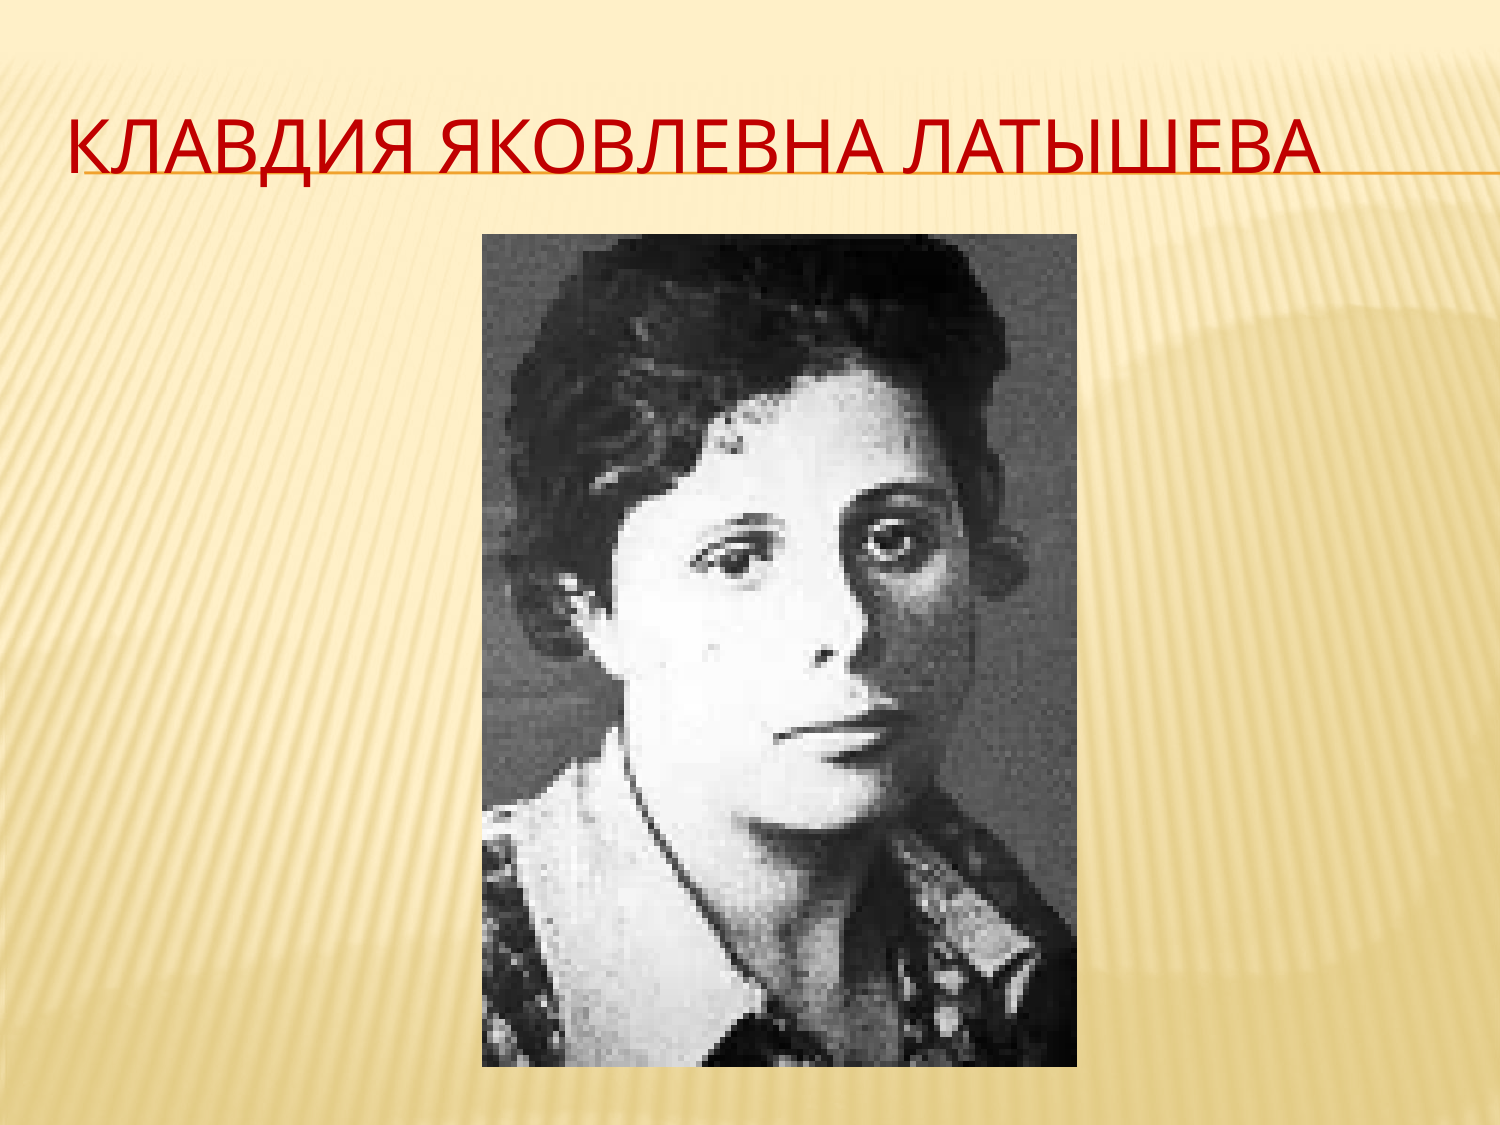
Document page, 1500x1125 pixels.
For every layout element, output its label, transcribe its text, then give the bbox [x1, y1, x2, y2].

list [482, 234, 1078, 1067]
title Клавдия Яковлевна Латышева [50, 75, 1475, 213]
